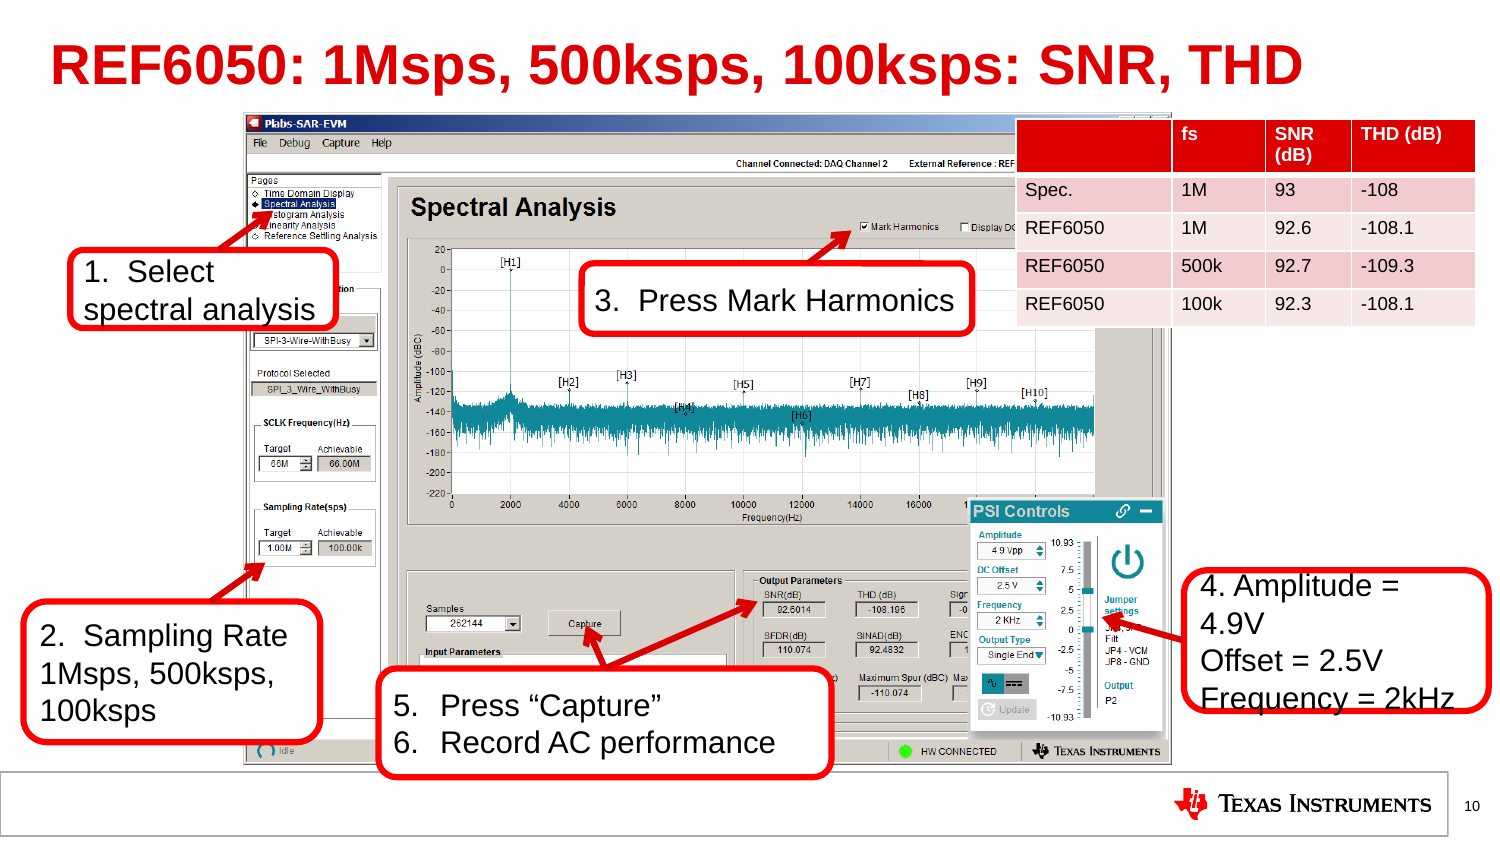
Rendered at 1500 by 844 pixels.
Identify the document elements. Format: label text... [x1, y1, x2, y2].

table_cell 1M [1176, 178, 1265, 212]
table_cell 92.6 [1266, 214, 1351, 250]
table_cell 500k [1176, 252, 1265, 288]
table_cell -108.1 [1352, 290, 1475, 326]
table_header fs [1176, 120, 1265, 172]
table_cell 92.7 [1266, 252, 1351, 288]
table_header SNR (dB) [1266, 120, 1351, 172]
table_cell 1M [1176, 214, 1265, 250]
table_cell -108 [1352, 178, 1475, 212]
table_cell -108.1 [1352, 214, 1475, 250]
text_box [585, 624, 599, 669]
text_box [1101, 616, 1185, 641]
text_box Press “Capture” Record AC performance [383, 774, 827, 780]
table_cell 93 [1266, 178, 1351, 212]
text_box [218, 210, 274, 251]
text_box 4. Amplitude = 4.9V Offset = 2.5V Frequency = 2kHz [1181, 568, 1491, 714]
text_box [807, 230, 852, 264]
table_cell 100k [1176, 290, 1265, 326]
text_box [210, 562, 266, 602]
slide_number 10 [1142, 790, 1493, 817]
title REF6050: 1Msps, 500ksps, 100ksps: SNR, THD [37, 17, 1426, 119]
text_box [604, 601, 758, 669]
table_cell 92.3 [1266, 290, 1351, 326]
text_box 1. Select spectral analysis [68, 247, 238, 331]
table_cell -109.3 [1352, 252, 1475, 288]
table_header THD (dB) [1352, 120, 1475, 172]
text_box 2. Sampling Rate 1Msps, 500ksps, 100ksps [21, 599, 238, 745]
picture [243, 112, 1172, 765]
